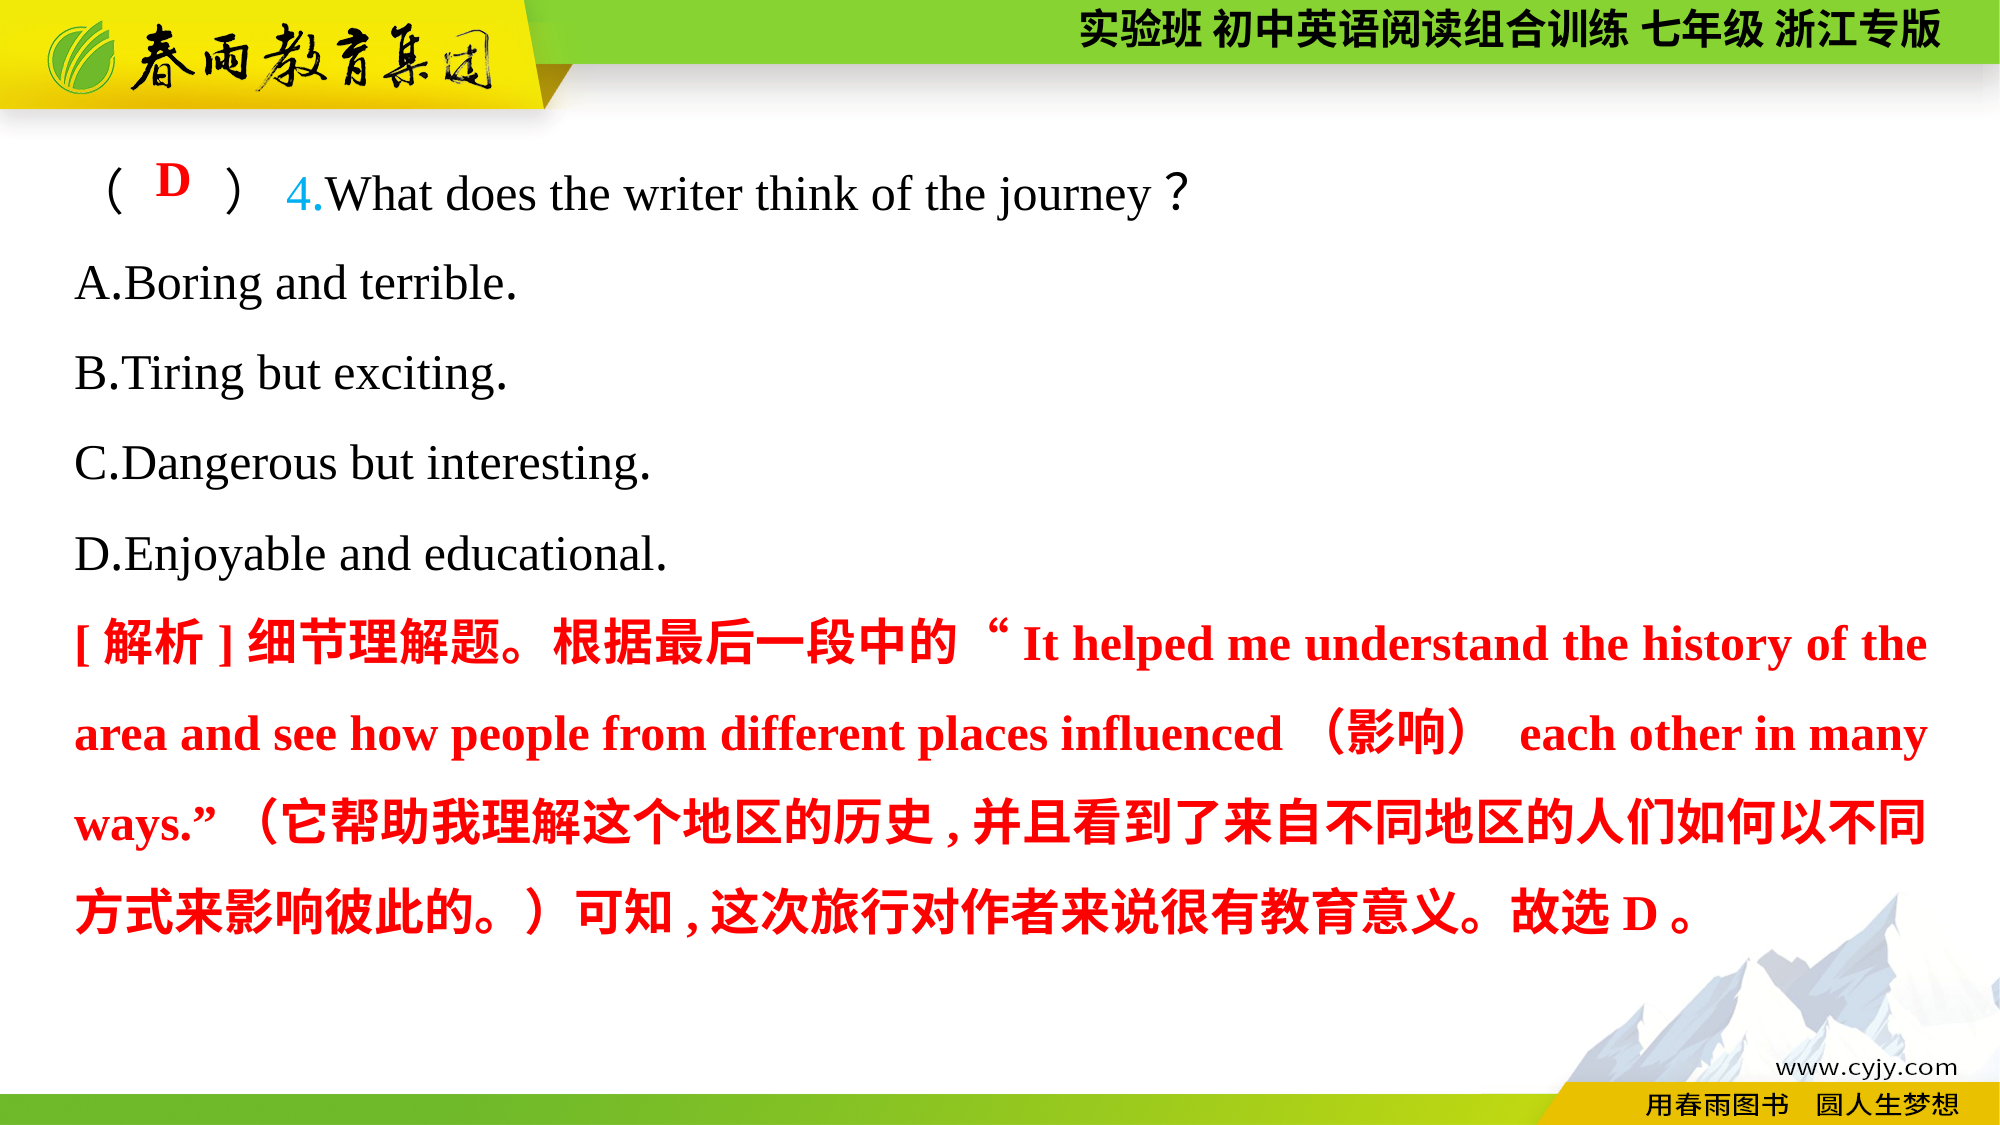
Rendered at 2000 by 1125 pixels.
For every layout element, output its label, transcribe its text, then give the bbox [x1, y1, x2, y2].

list （ ）4.What does the writer think of the journey？ A.Boring and terrible. B.Tiring but exciting. C.Dangerous but interesting. D.Enjoyable and educational. [59, 122, 1944, 573]
text_box [解析]细节理解题。根据最后一段中的“It helped me understand the history of the area and see how people from different places influenced（影响） each other in many ways.”（它帮助我理解这个地区的历史,并且看到了来自不同地区的人们如何以不同方式来影响彼此的。）可知,这次旅行对作者来说很有教育意义。故选D。 [59, 573, 1944, 949]
picture [0, 0, 2000, 1125]
text_box D [140, 139, 207, 214]
